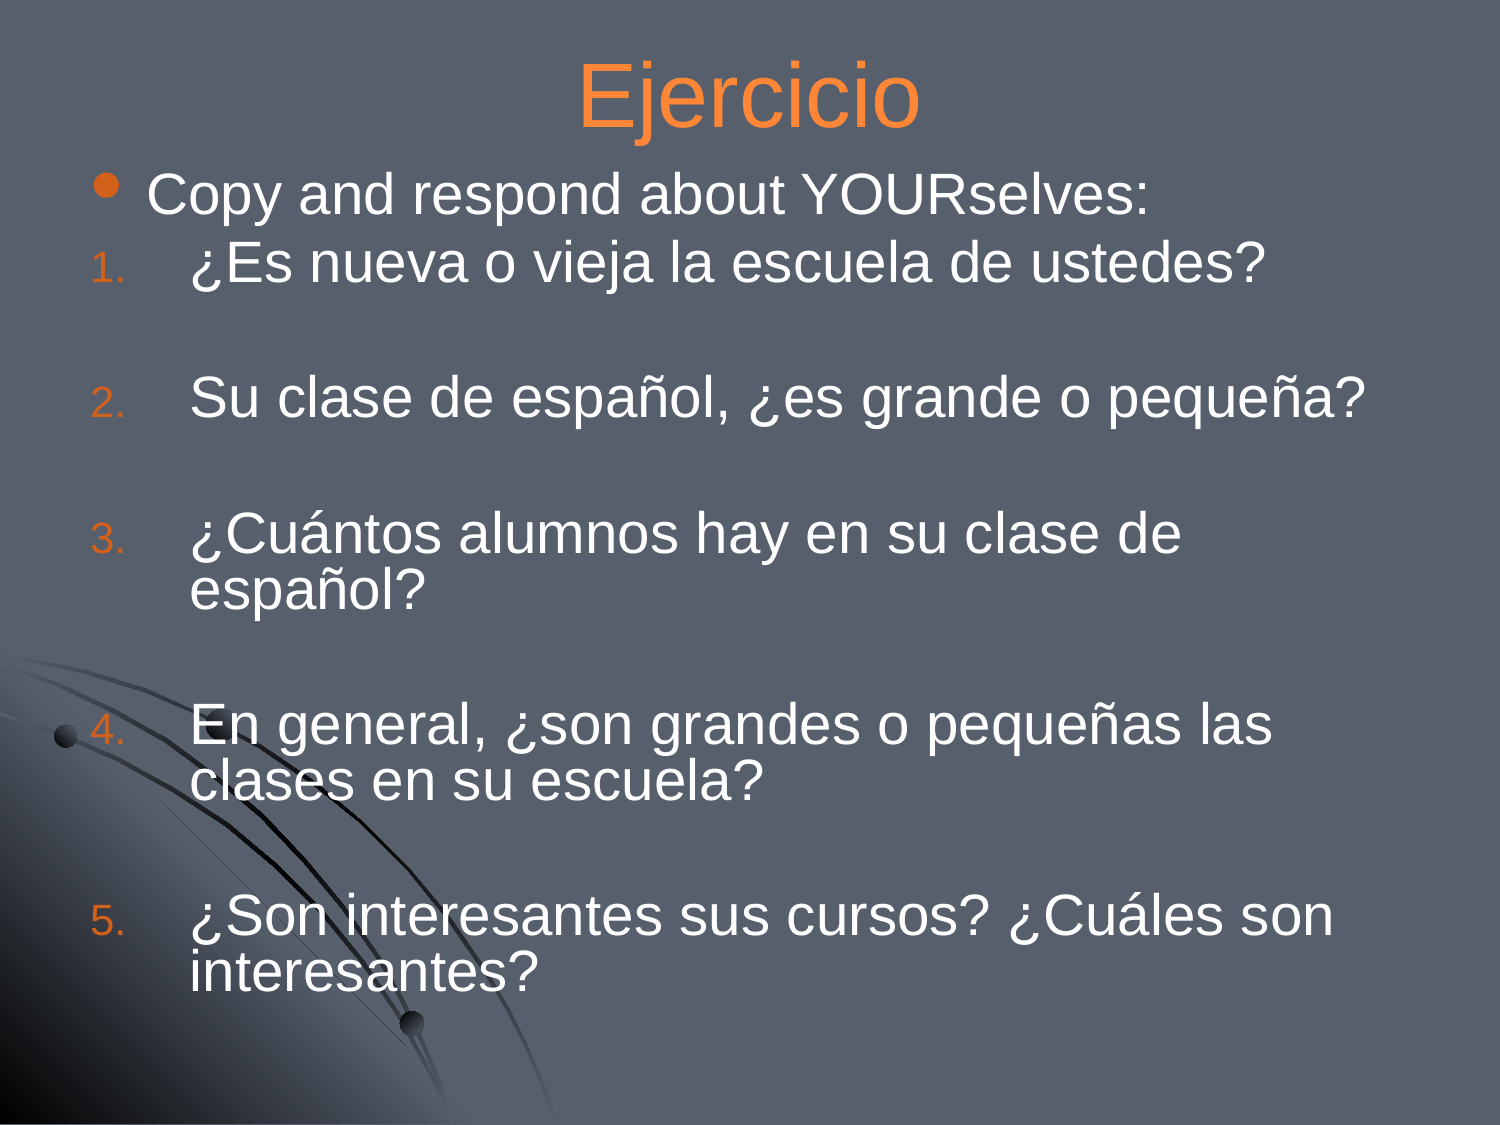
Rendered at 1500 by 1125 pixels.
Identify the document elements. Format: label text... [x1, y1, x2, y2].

title Ejercicio [75, 12, 1425, 162]
list Copy and respond about YOURselves: ¿Es nueva o vieja la escuela de ustedes? Su clase de español, ¿es grande o pequeña? ¿Cuántos alumnos hay en su clase de español? En general, ¿son grandes o pequeñas las clases en su escuela? ¿Son interesantes sus cursos? ¿Cuáles son interesantes? [75, 162, 1425, 1088]
